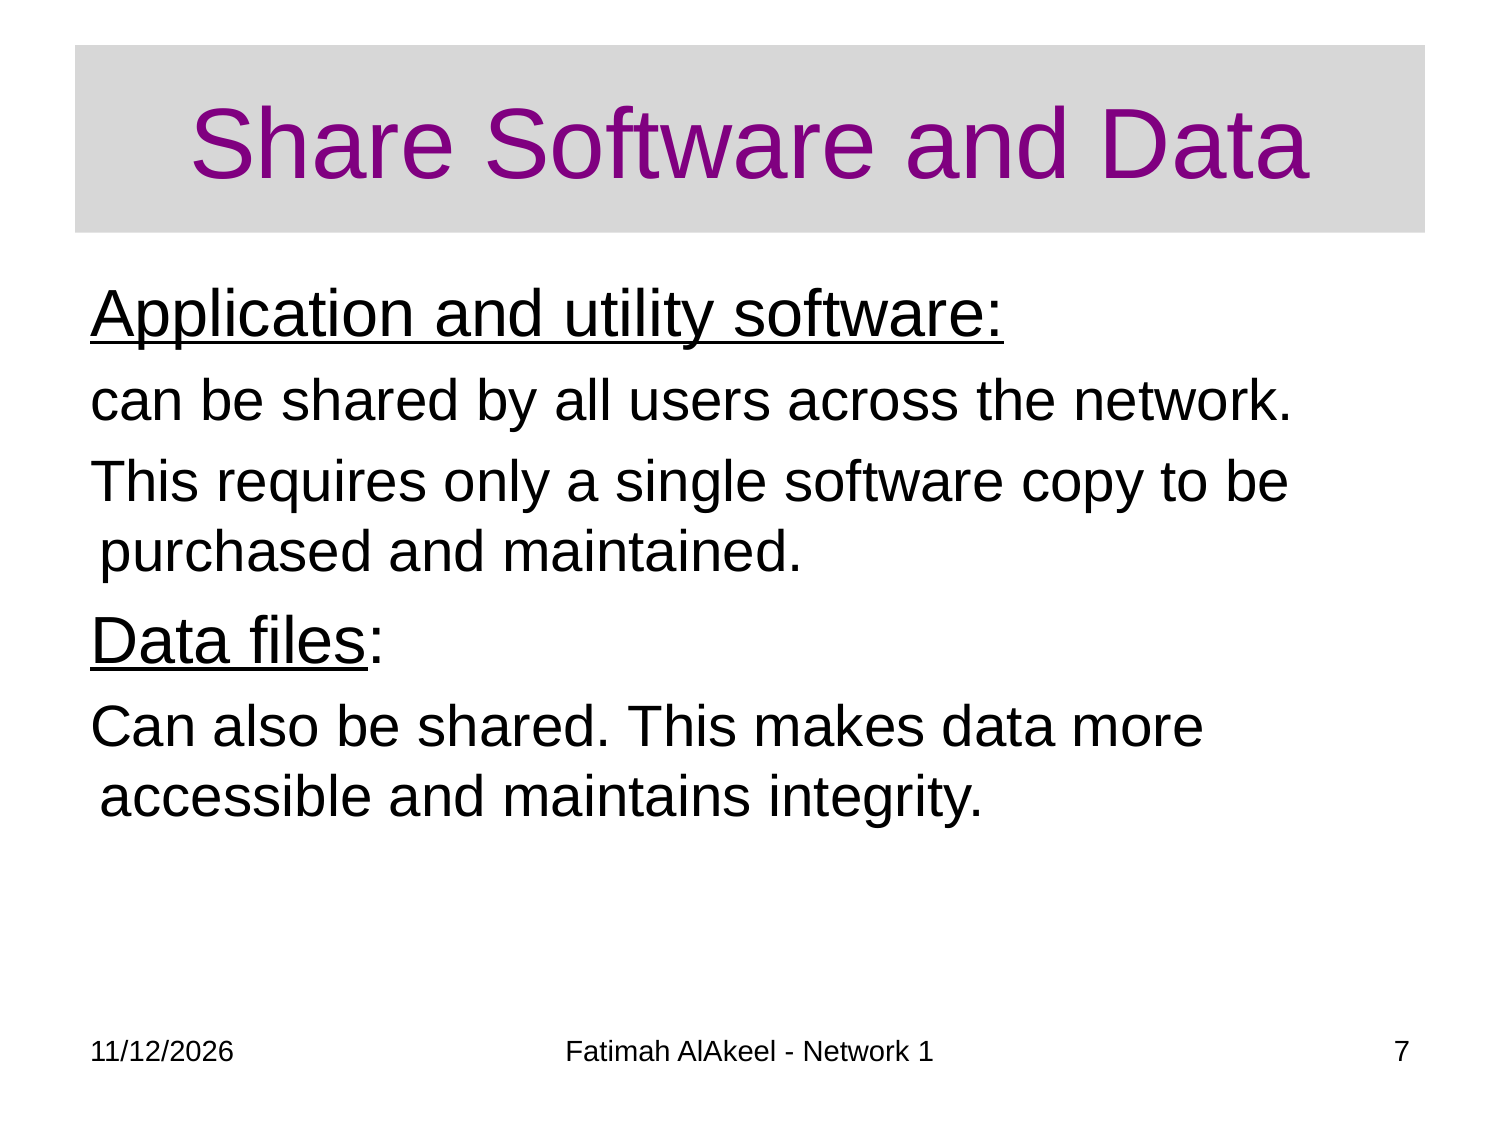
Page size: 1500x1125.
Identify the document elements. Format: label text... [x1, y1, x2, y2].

list Application and utility software: can be shared by all users across the network. This requires only a single software copy to be purchased and maintained. Data files: Can also be shared. This makes data more accessible and maintains integrity. [74, 262, 1426, 1006]
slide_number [74, 1024, 426, 1103]
slide_number 7 [1074, 1024, 1426, 1103]
footer Fatimah AlAkeel - Network 1 [512, 1024, 988, 1103]
title Share Software and Data [74, 44, 1426, 233]
